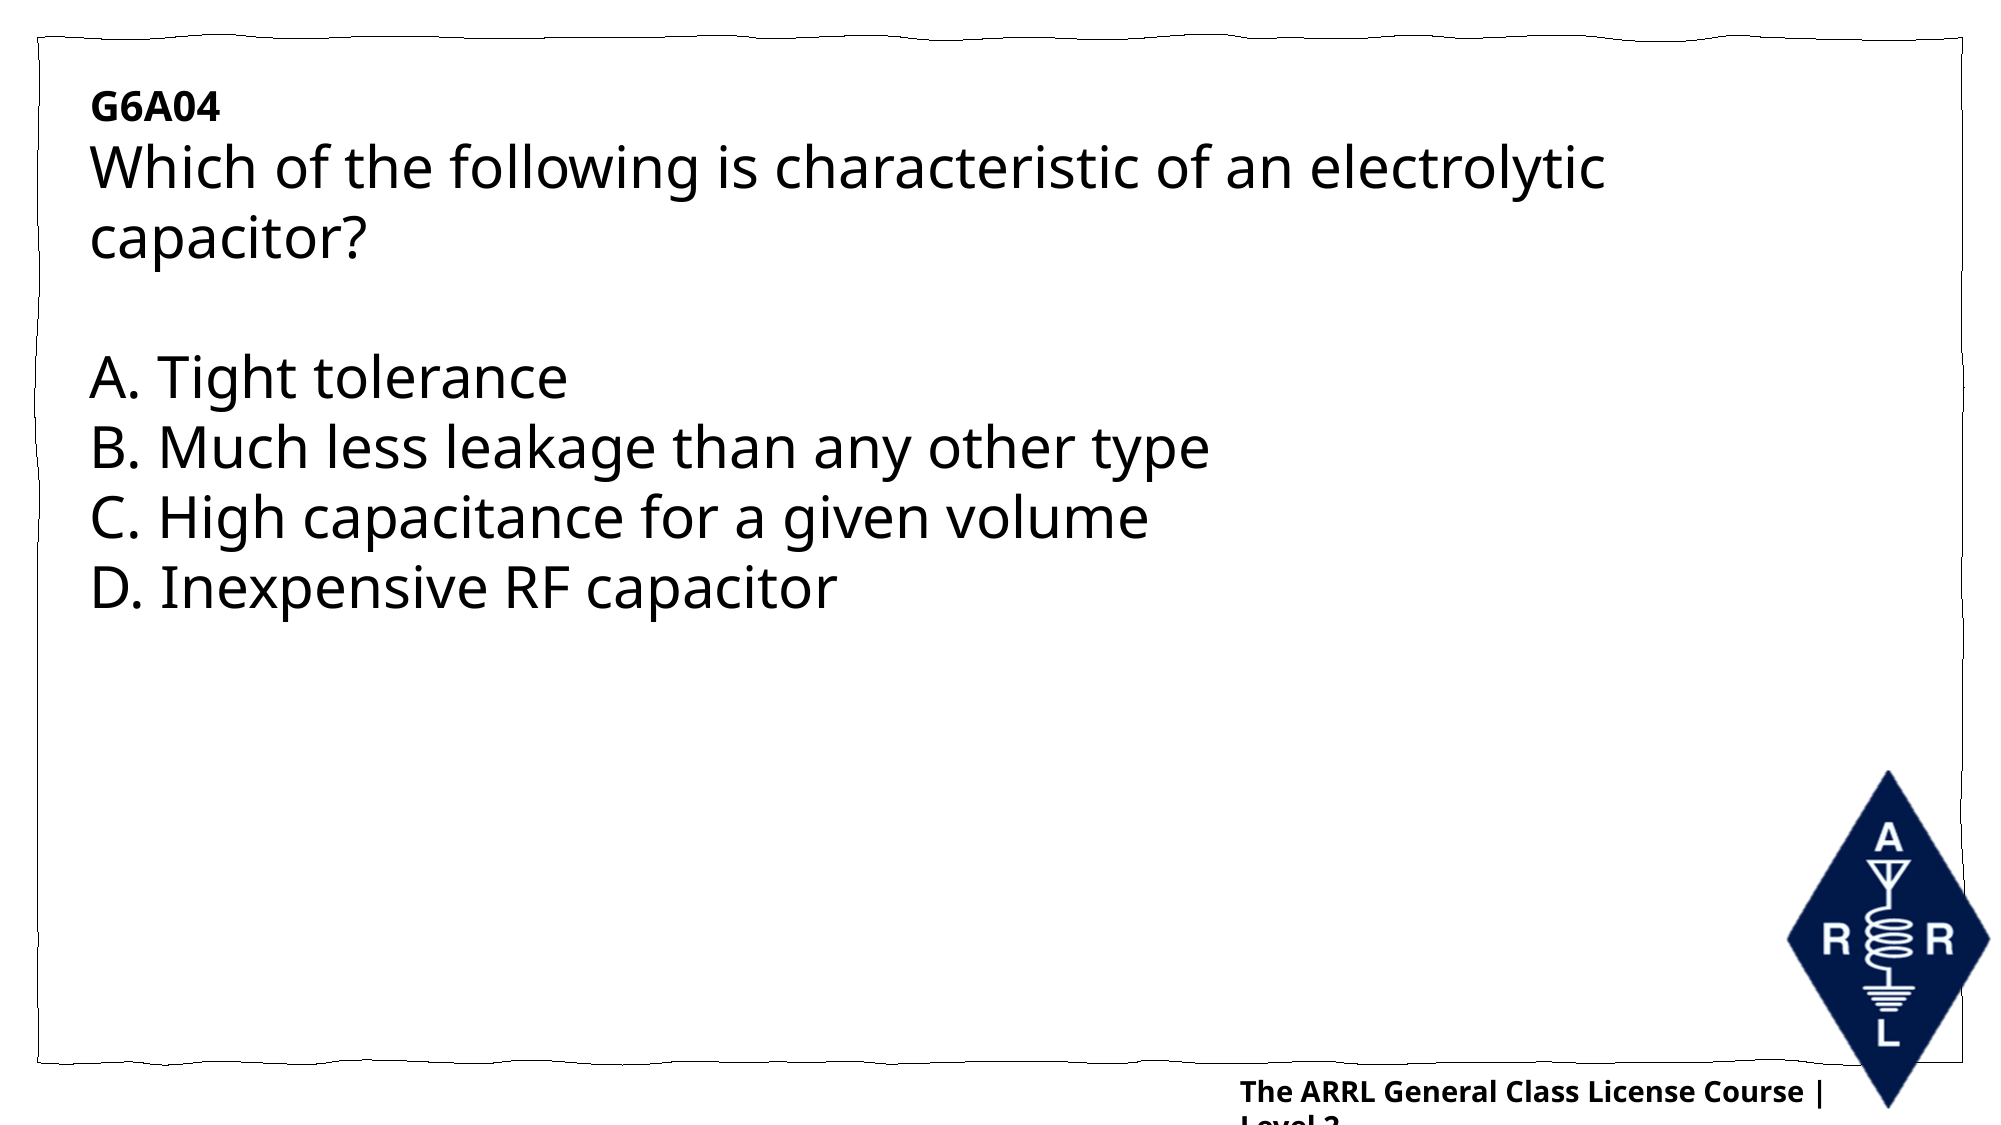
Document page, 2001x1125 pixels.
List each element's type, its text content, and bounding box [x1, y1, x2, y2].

text_box G6A04 Which of the following is characteristic of an electrolytic capacitor? A. Tight tolerance B. Much less leakage than any other type C. High capacitance for a given volume D. Inexpensive RF capacitor [75, 72, 1850, 628]
picture [1773, 752, 1999, 1125]
